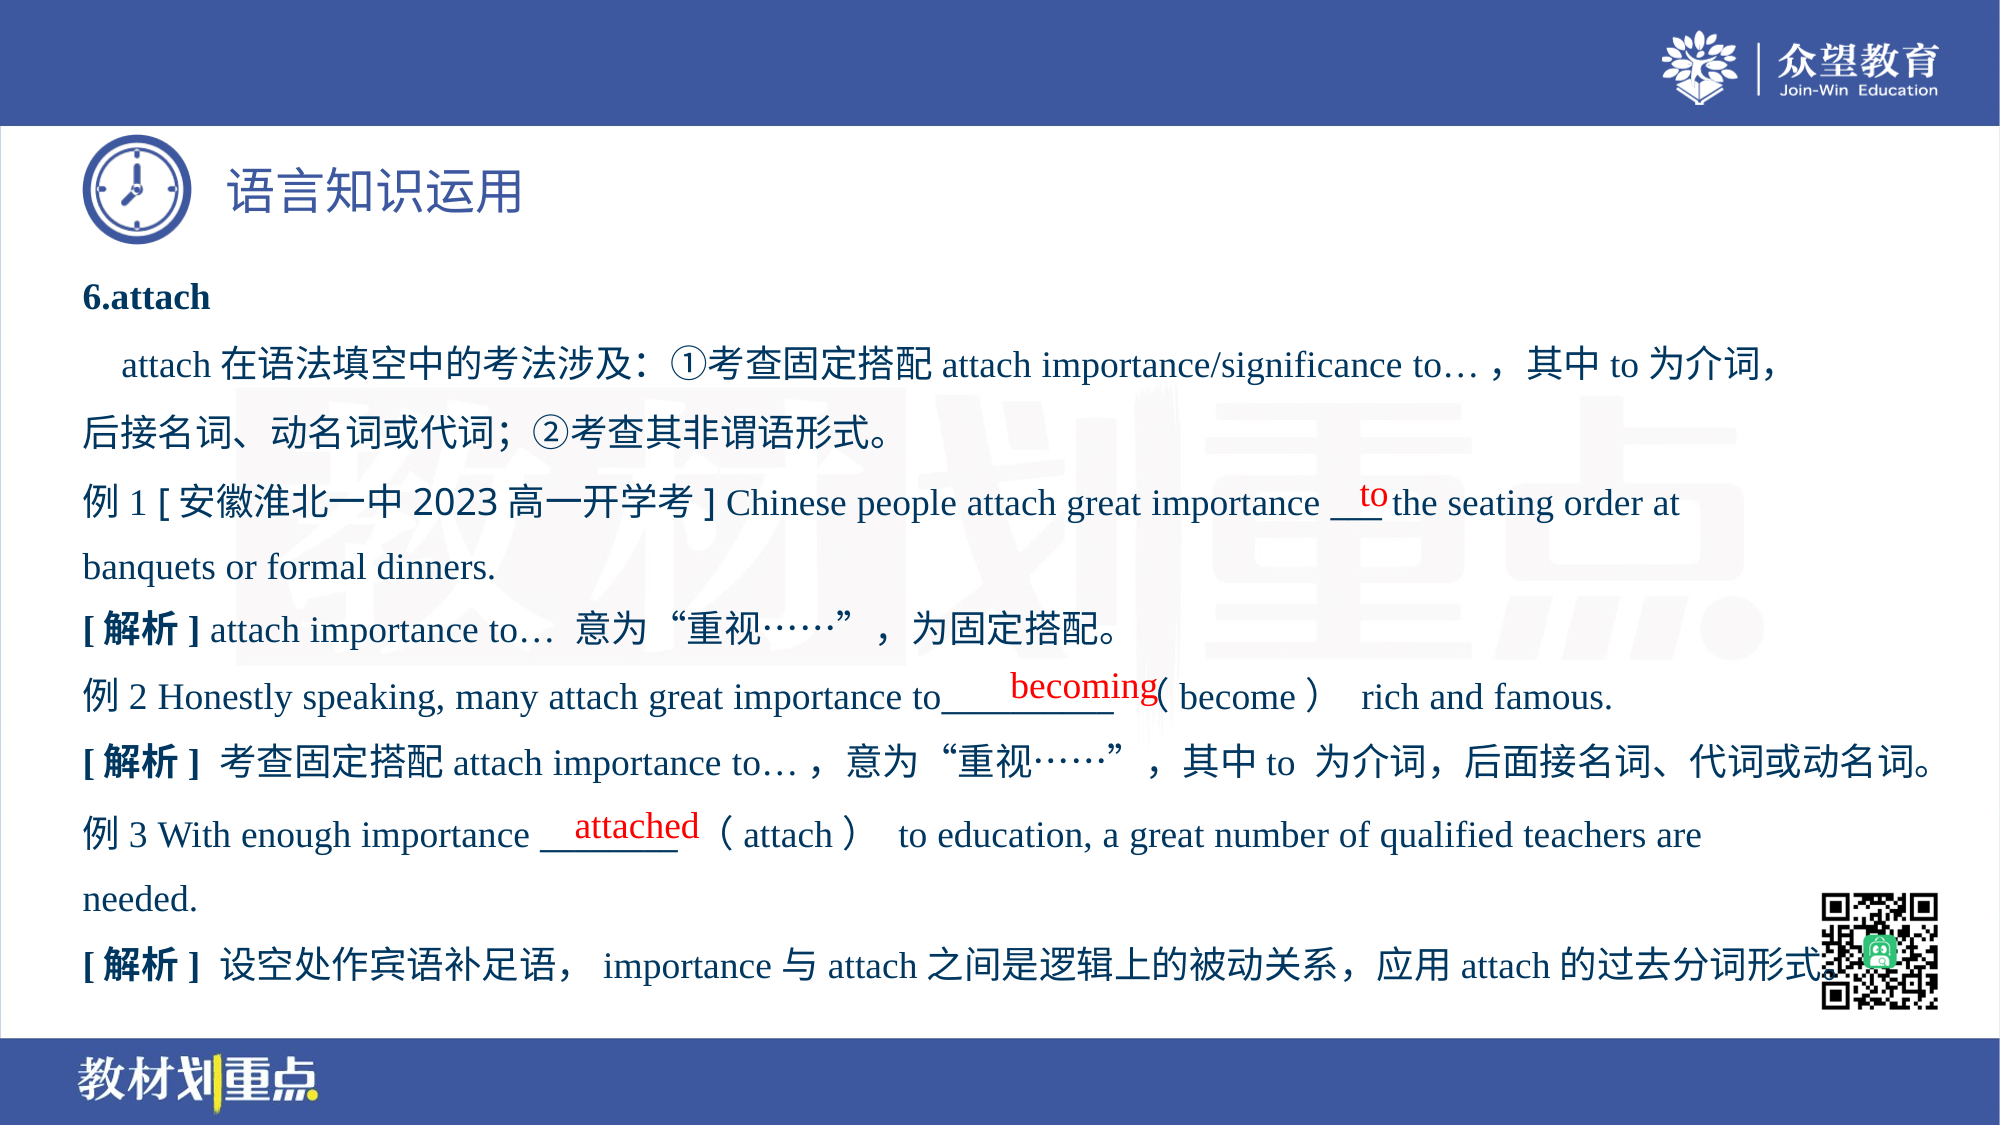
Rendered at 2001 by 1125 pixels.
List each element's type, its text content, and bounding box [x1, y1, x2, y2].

text_box 例3 With enough importance ________ （attach） to education, a great number of qualified teachers are needed. [82, 786, 1817, 913]
text_box [解析] 设空处作宾语补足语，importance与attach之间是逻辑上的被动关系，应用attach的过去分词形式。 [82, 921, 1817, 980]
text_box to [1345, 449, 1403, 508]
text_box [解析] 考查固定搭配attach importance to…，意为“重视……”，其中to 为介词，后面接名词、代词或动名词。 [82, 718, 1817, 777]
text_box attached [561, 781, 714, 840]
text_box becoming [996, 641, 1173, 700]
text_box 例2 Honestly speaking, many attach great importance to__________ （become） rich and famous. [82, 652, 1817, 710]
text_box [解析] attach importance to… 意为“重视……”，为固定搭配。 [82, 585, 1817, 644]
text_box 6.attach attach在语法填空中的考法涉及：①考查固定搭配attach importance/significance to…，其中to为介词， 后接名词、动名词或代词；②考查其非谓语形式。 例1 [安徽淮北一中2023高一开学考] Chinese people attach great importance ___ the seating order at banquets or formal dinners. [82, 247, 1817, 581]
picture [0, 0, 2000, 1125]
